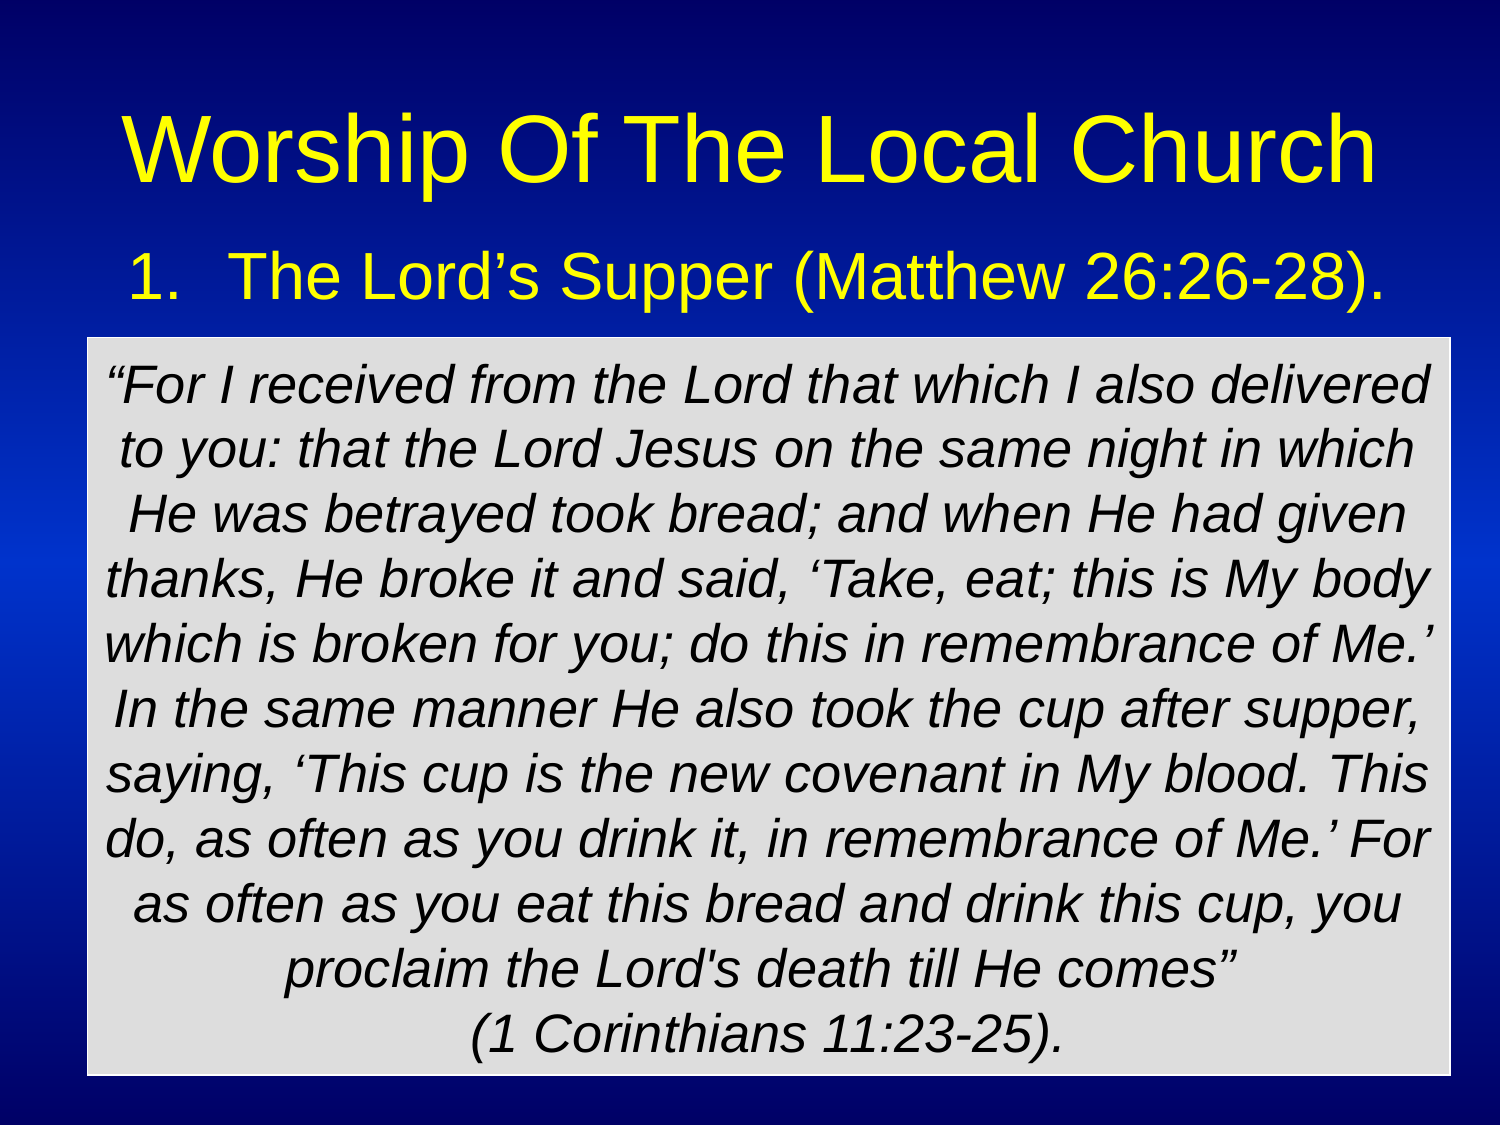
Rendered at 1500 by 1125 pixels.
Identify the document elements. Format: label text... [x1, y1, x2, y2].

text_box “For I received from the Lord that which I also delivered to you: that the Lord Jesus on the same night in which He was betrayed took bread; and when He had given thanks, He broke it and said, ‘Take, eat; this is My body which is broken for you; do this in remembrance of Me.’ In the same manner He also took the cup after supper, saying, ‘This cup is the new covenant in My blood. This do, as often as you drink it, in remembrance of Me.’ For as often as you eat this bread and drink this cup, you proclaim the Lord's death till He comes” (1 Corinthians 11:23-25). [87, 337, 1450, 1075]
list The Lord’s Supper (Matthew 26:26-28). [112, 224, 1463, 1125]
title Worship Of The Local Church [37, 50, 1463, 238]
